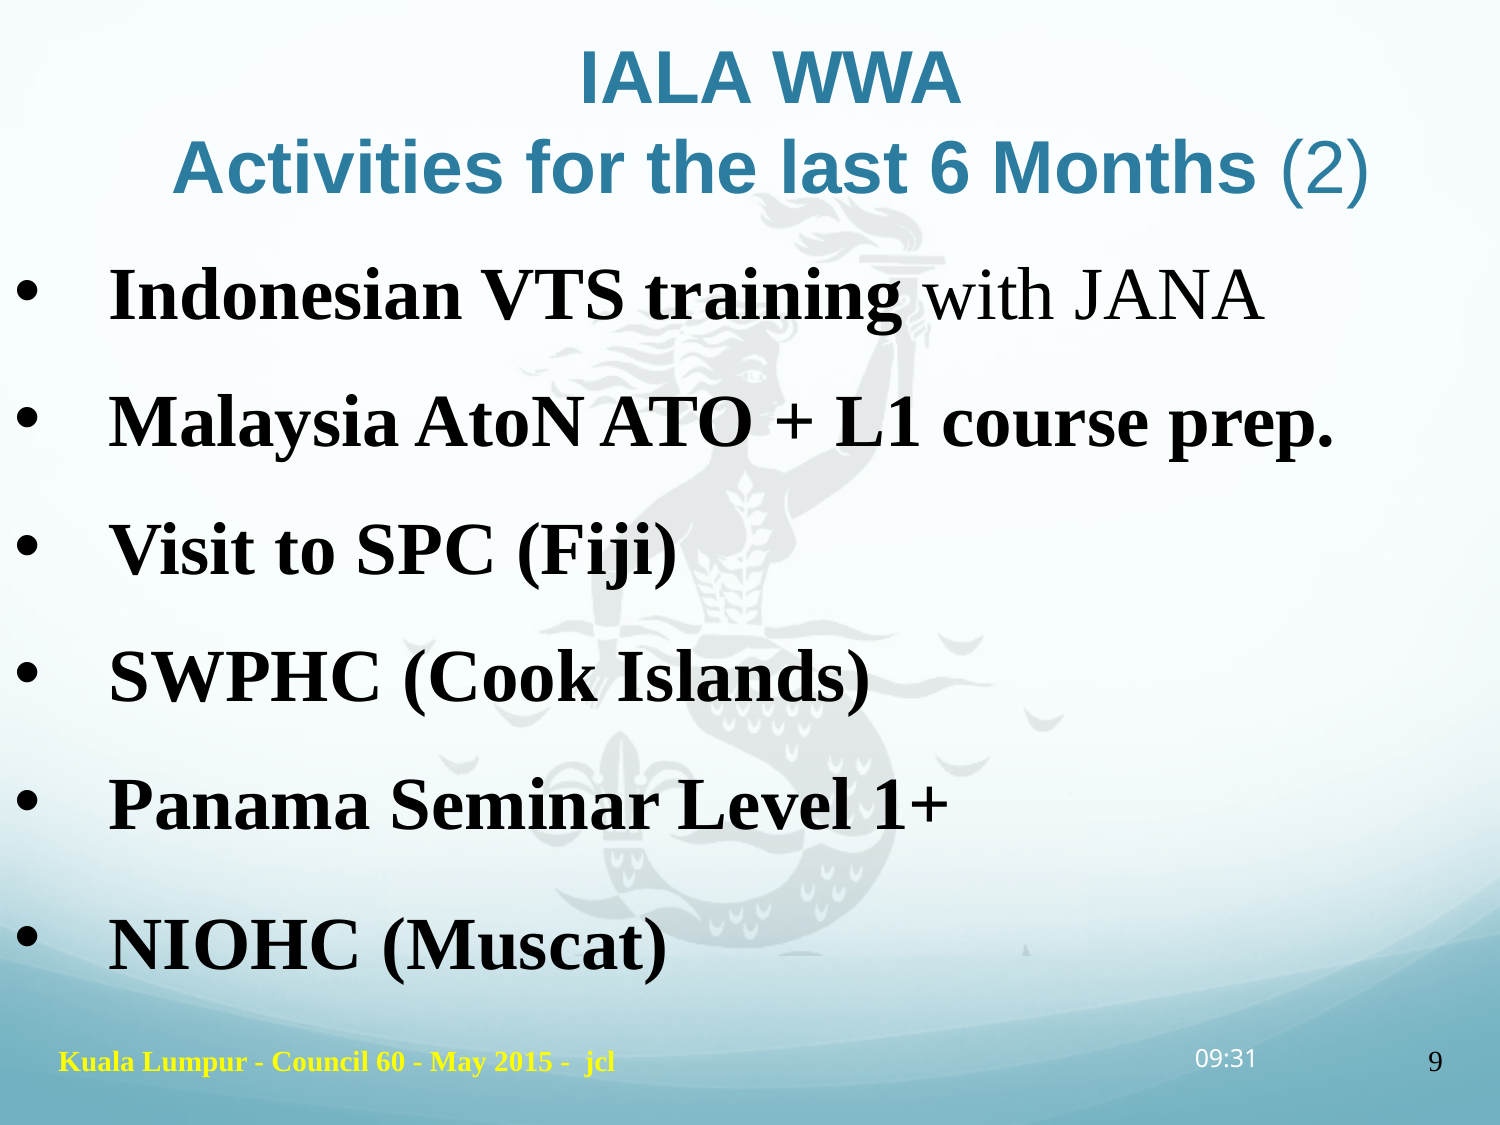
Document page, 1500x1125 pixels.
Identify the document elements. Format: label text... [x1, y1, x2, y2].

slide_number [923, 1029, 1274, 1090]
text_box Indonesian VTS training with JANA Malaysia AtoN ATO + L1 course prep. Visit to SPC (Fiji) SWPHC (Cook Islands) Panama Seminar Level 1+ NIOHC (Muscat) [0, 109, 1500, 994]
footer Kuala Lumpur - Council 60 - May 2015 - jcl [43, 1029, 838, 1090]
slide_number 9 [1295, 1029, 1459, 1090]
title IALA WWA Activities for the last 6 Months (2) [43, 0, 1500, 109]
